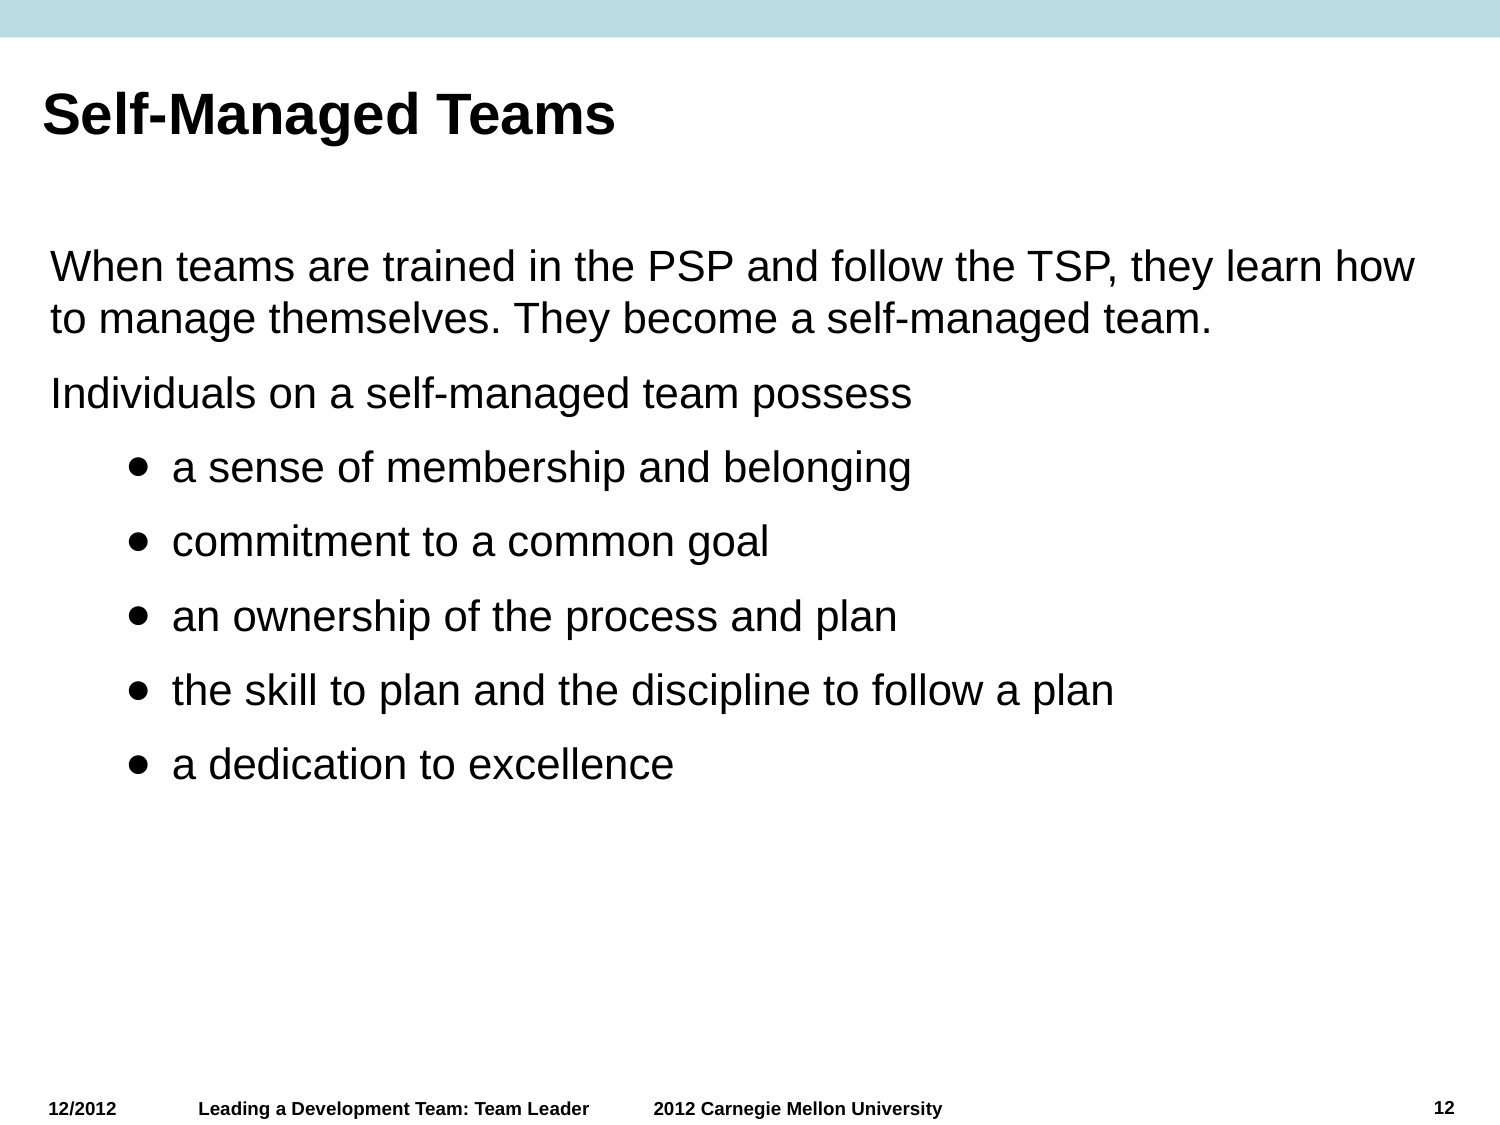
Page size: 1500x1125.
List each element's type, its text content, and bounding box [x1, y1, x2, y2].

list When teams are trained in the PSP and follow the TSP, they learn how to manage themselves. They become a self-managed team. Individuals on a self-managed team possess a sense of membership and belonging commitment to a common goal an ownership of the process and plan the skill to plan and the discipline to follow a plan a dedication to excellence [50, 237, 1437, 1000]
title Self-Managed Teams [42, 89, 1438, 147]
